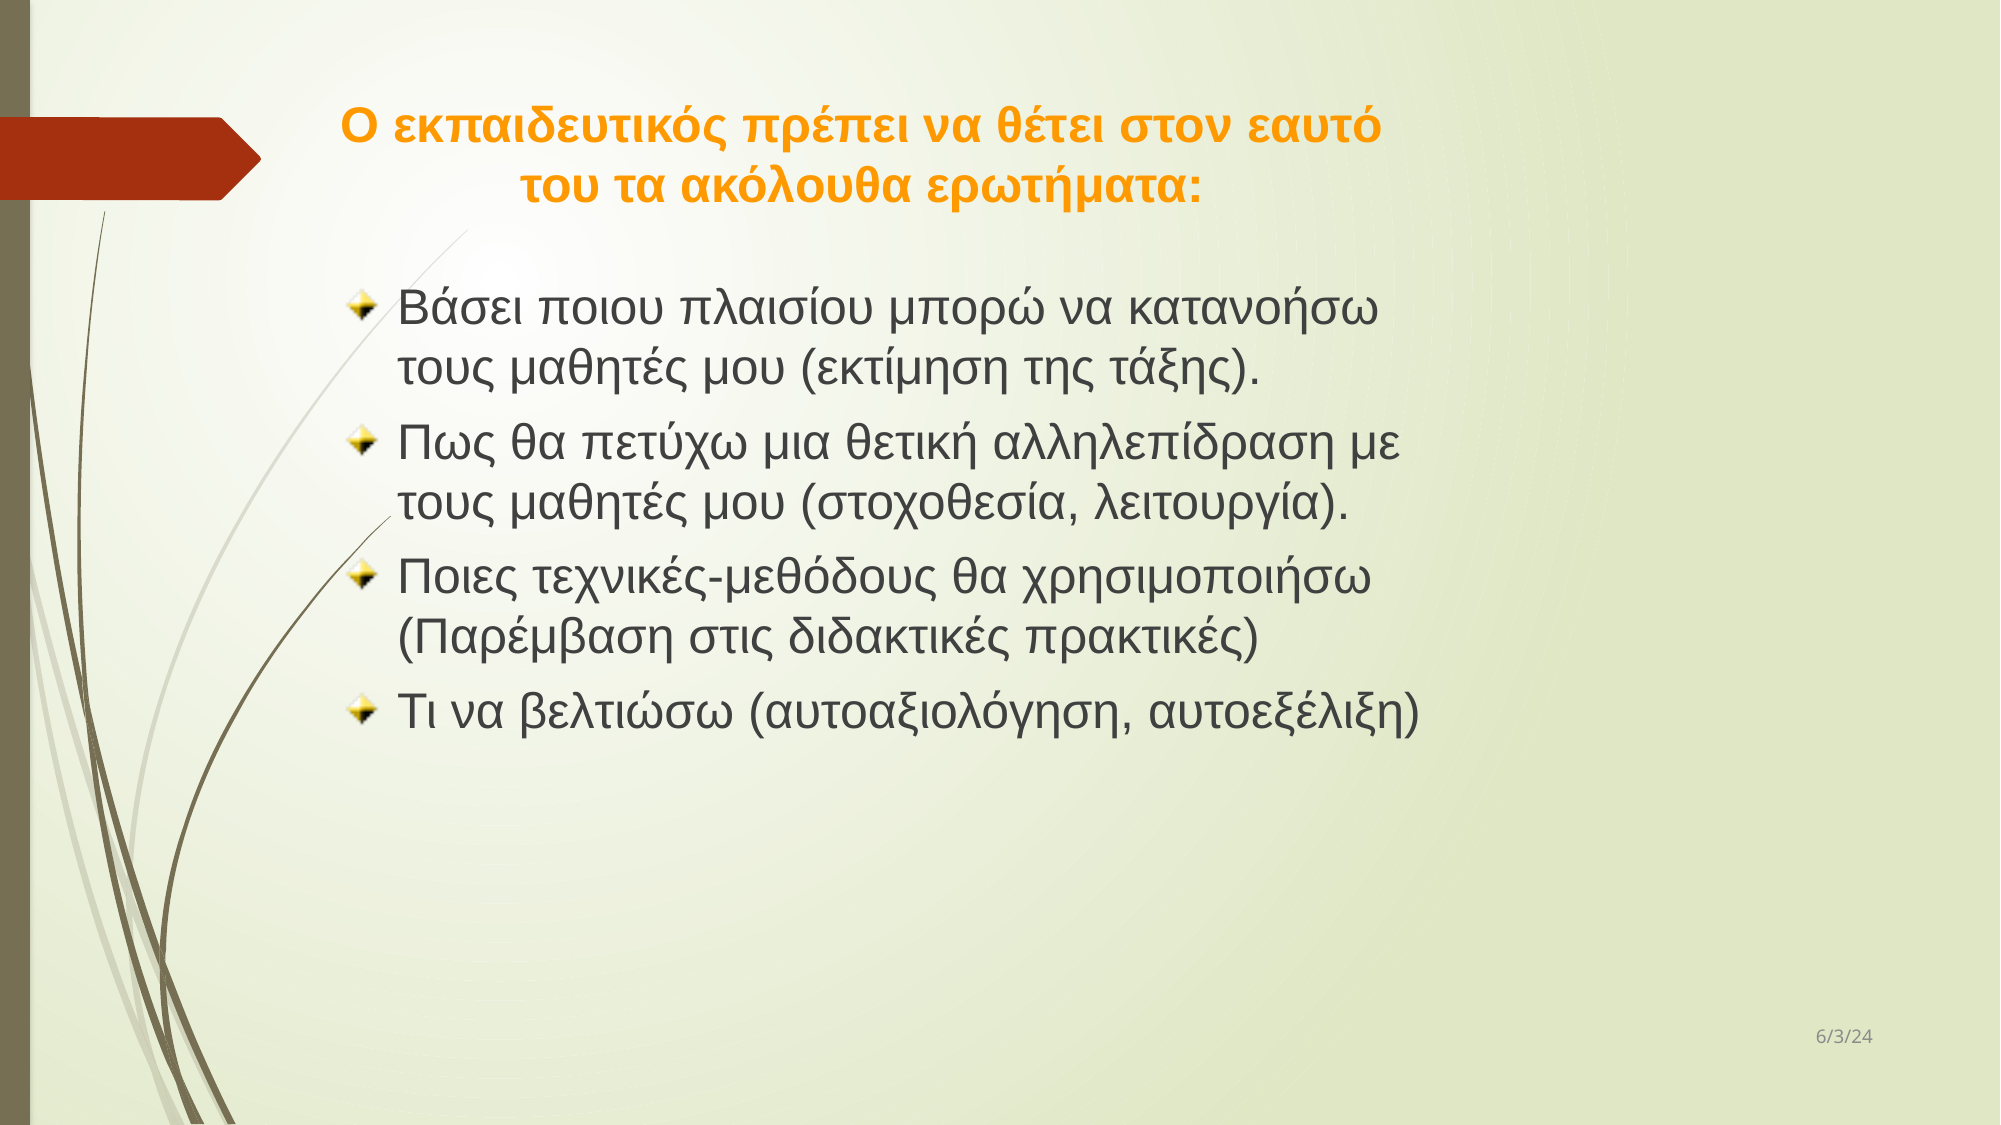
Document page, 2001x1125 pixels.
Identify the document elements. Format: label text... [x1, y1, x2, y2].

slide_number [1699, 1005, 1888, 1067]
picture [341, 419, 382, 460]
picture [341, 688, 382, 729]
picture [341, 284, 382, 325]
list Βάσει ποιου πλαισίου μπορώ να κατανοήσω τους μαθητές μου (εκτίμηση της τάξης). Πως θα πετύχω μια θετική αλληλεπίδραση με τους μαθητές μου (στοχοθεσία, λειτουργία). Ποιες τεχνικές-μεθόδους θα χρησιμοποιήσω (Παρέμβαση στις διδακτικές πρακτικές) Τι να βελτιώσω (αυτοαξιολόγηση, αυτοεξέλιξη) [326, 267, 1449, 964]
picture [341, 553, 382, 594]
title Ο εκπαιδευτικός πρέπει να θέτει στον εαυτό του τα ακόλουθα ερωτήματα: [323, 60, 1402, 220]
